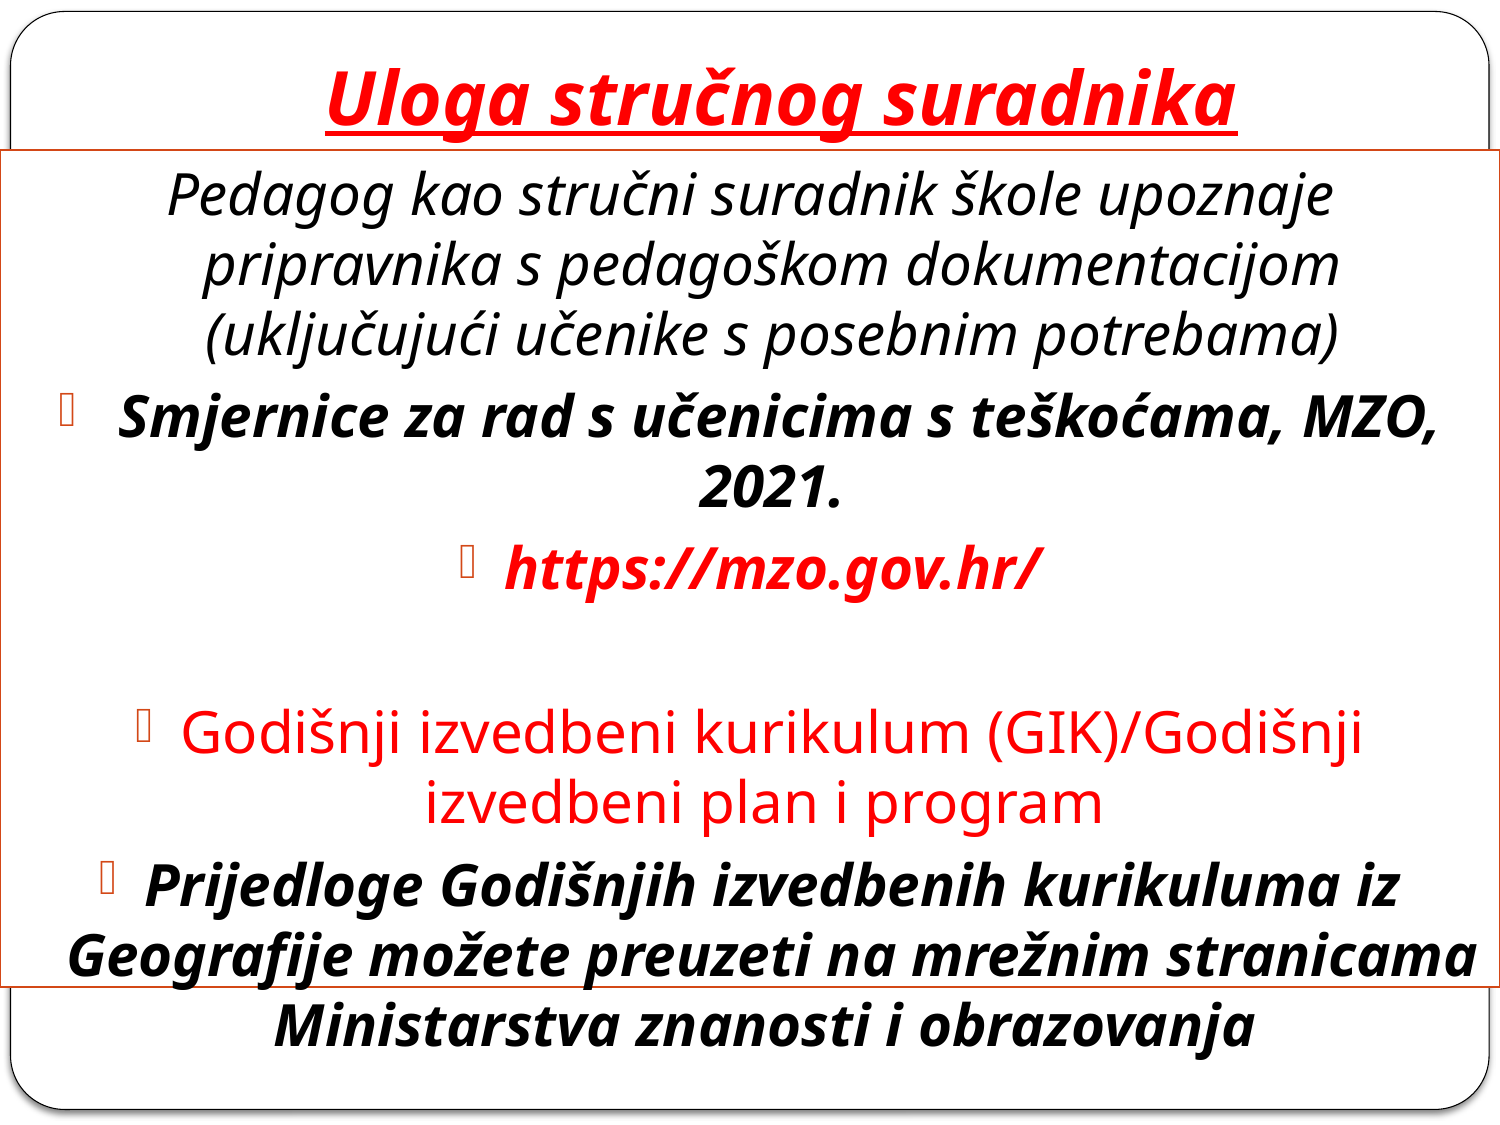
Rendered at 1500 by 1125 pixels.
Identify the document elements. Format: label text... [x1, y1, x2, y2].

list Pedagog kao stručni suradnik škole upoznaje pripravnika s pedagoškom dokumentacijom (uključujući učenike s posebnim potrebama) Smjernice za rad s učenicima s teškoćama, MZO, 2021. https://mzo.gov.hr/ Godišnji izvedbeni kurikulum (GIK)/Godišnji izvedbeni plan i program Prijedloge Godišnjih izvedbenih kurikuluma iz Geografije možete preuzeti na mrežnim stranicama Ministarstva znanosti i obrazovanja [0, 149, 1500, 988]
title Uloga stručnog suradnika [87, 37, 1475, 149]
